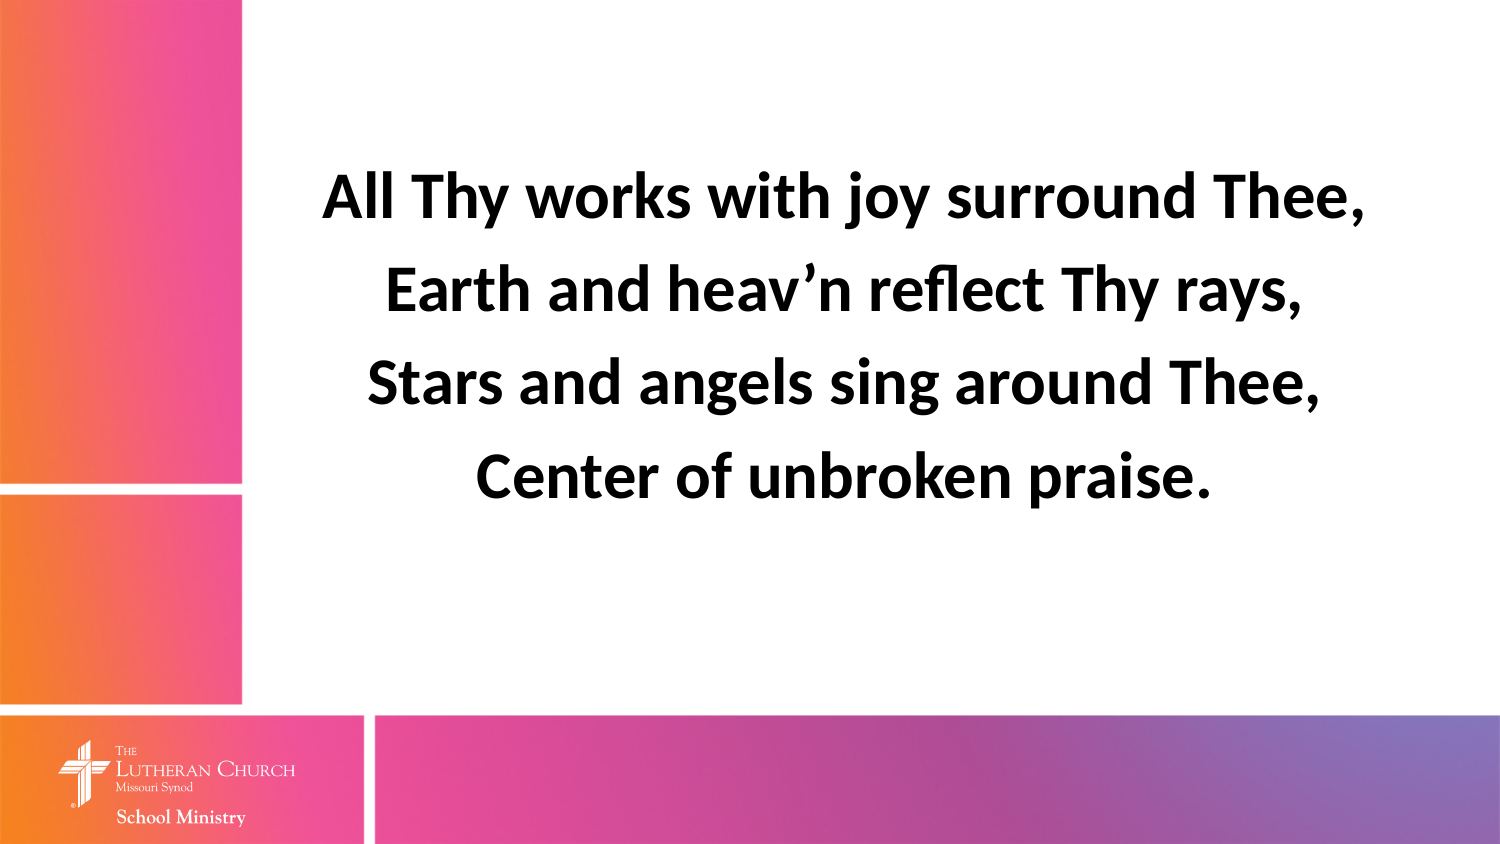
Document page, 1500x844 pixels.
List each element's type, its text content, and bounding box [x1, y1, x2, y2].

picture [0, 0, 1500, 844]
list All Thy works with joy surround Thee, Earth and heav’n reflect Thy rays, Stars and angels sing around Thee, Center of unbroken praise. [305, 143, 1385, 548]
